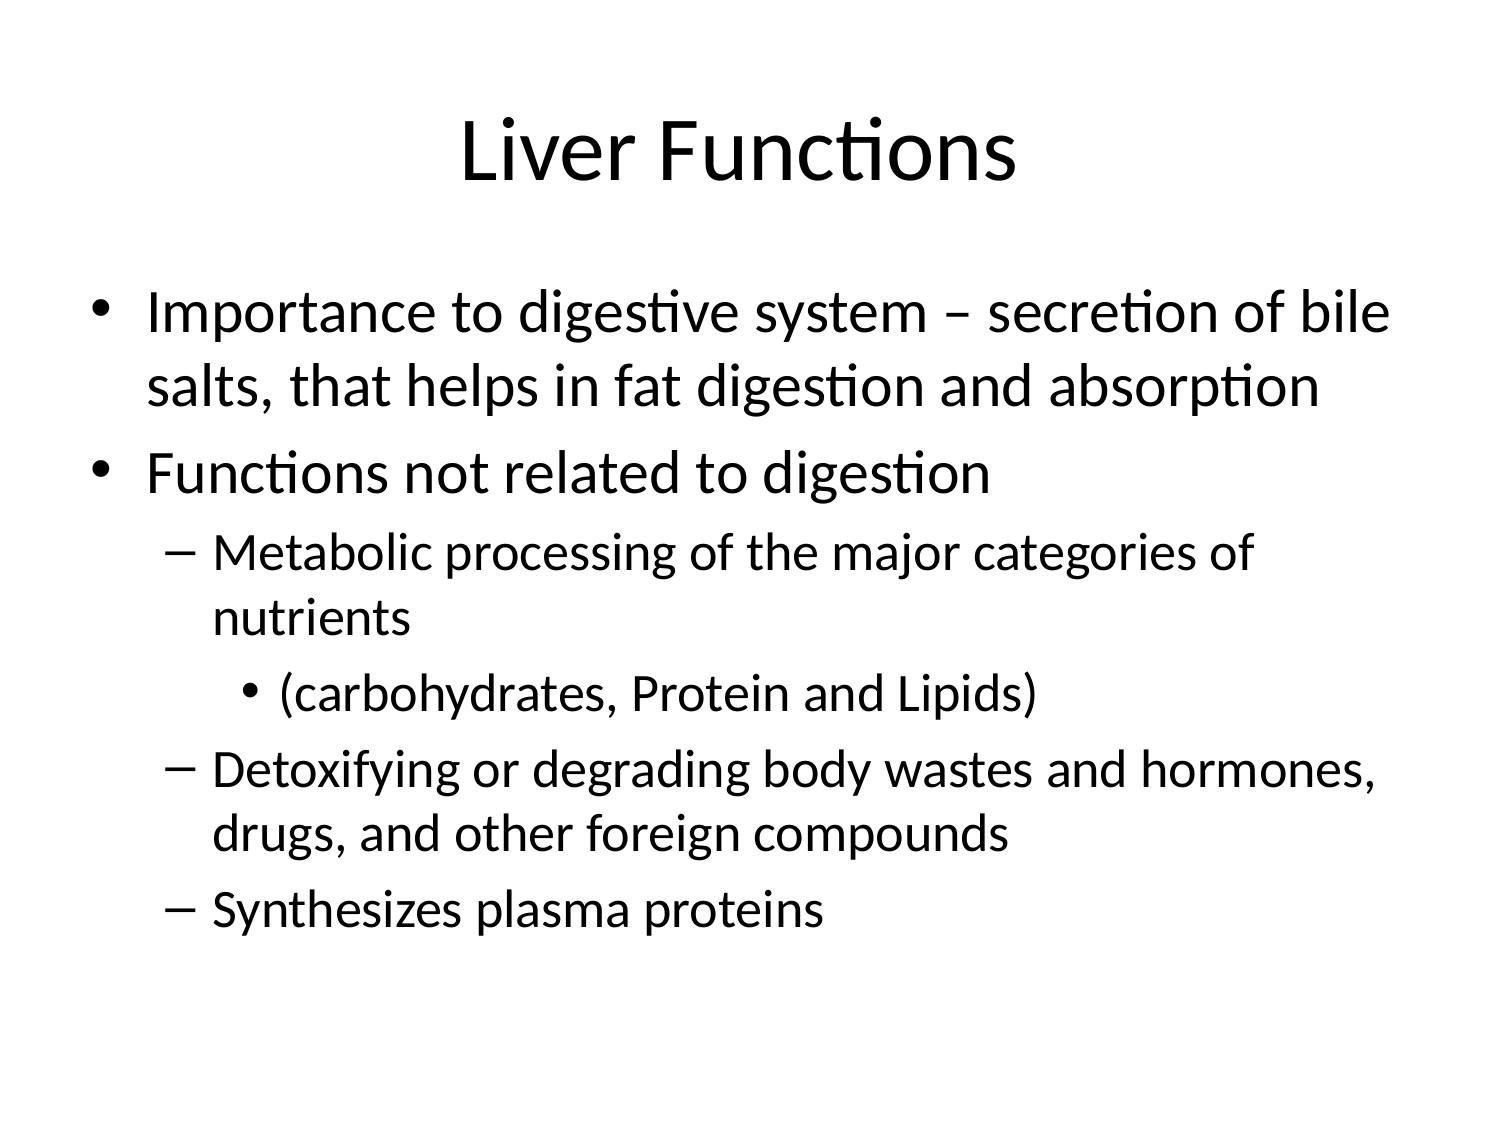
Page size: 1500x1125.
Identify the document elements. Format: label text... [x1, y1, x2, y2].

list Importance to digestive system – secretion of bile salts, that helps in fat digestion and absorption Functions not related to digestion Metabolic processing of the major categories of nutrients (carbohydrates, Protein and Lipids) Detoxifying or degrading body wastes and hormones, drugs, and other foreign compounds Synthesizes plasma proteins [75, 262, 1425, 1005]
title Liver Functions [75, 50, 1425, 238]
